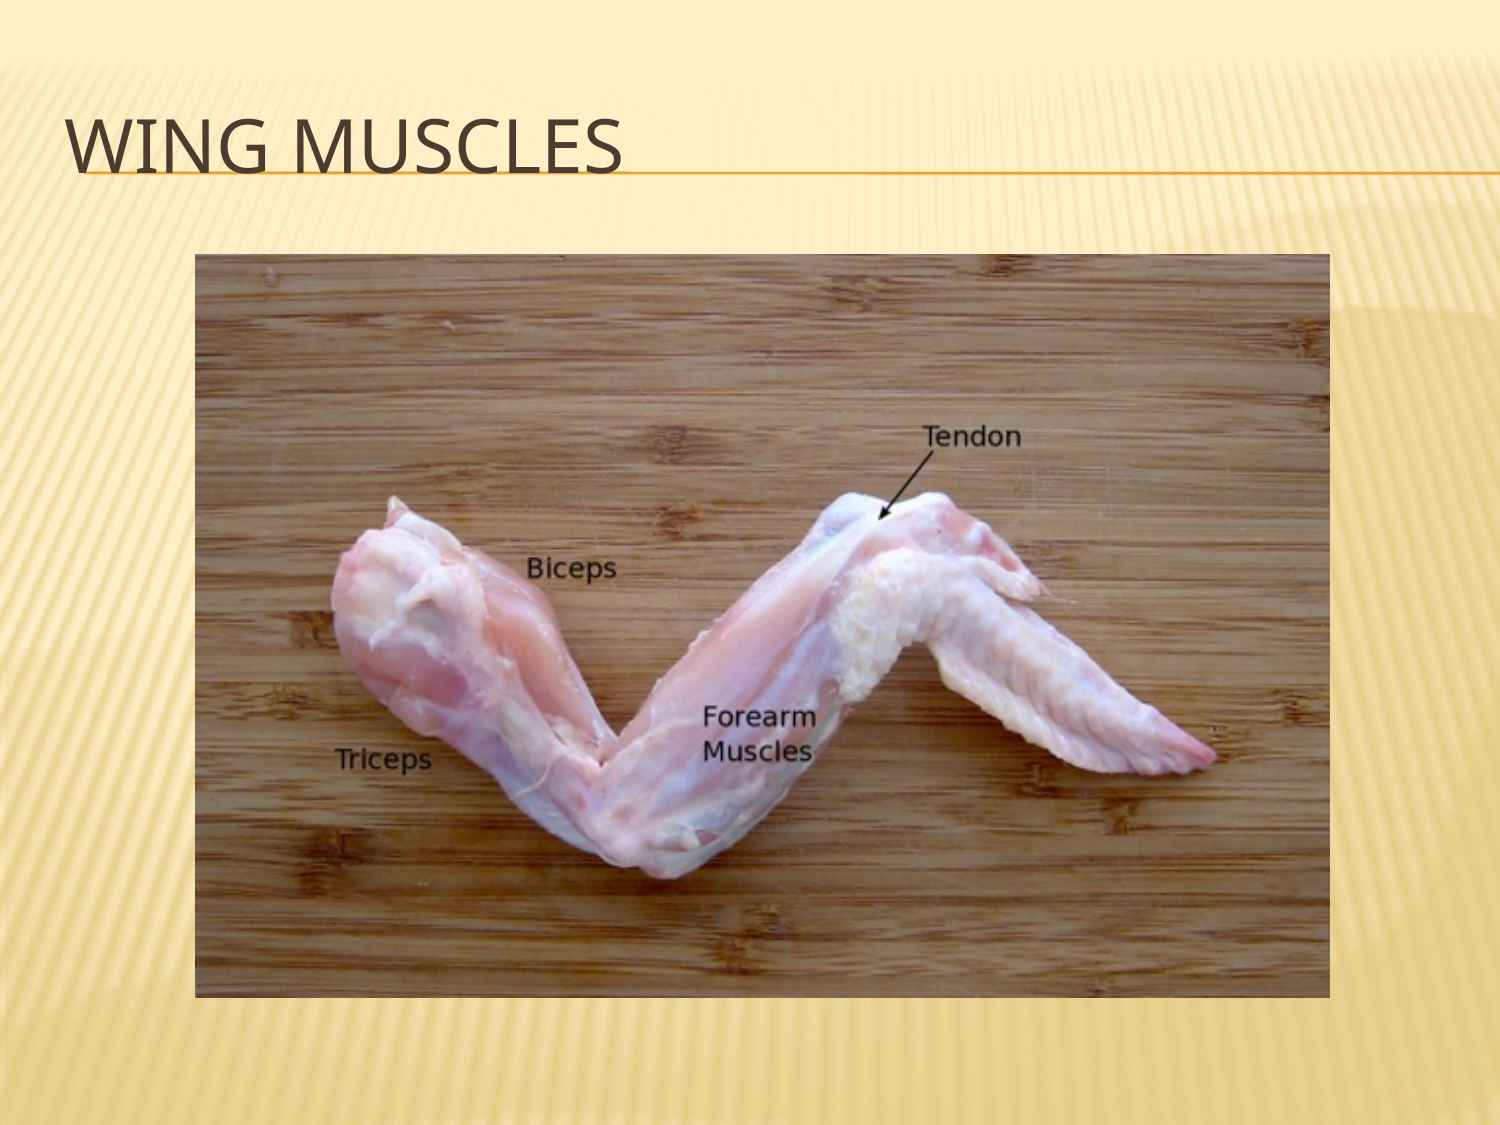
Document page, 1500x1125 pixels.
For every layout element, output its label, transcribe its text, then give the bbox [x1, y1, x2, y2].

title Wing Muscles [50, 75, 1475, 213]
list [194, 254, 1330, 998]
